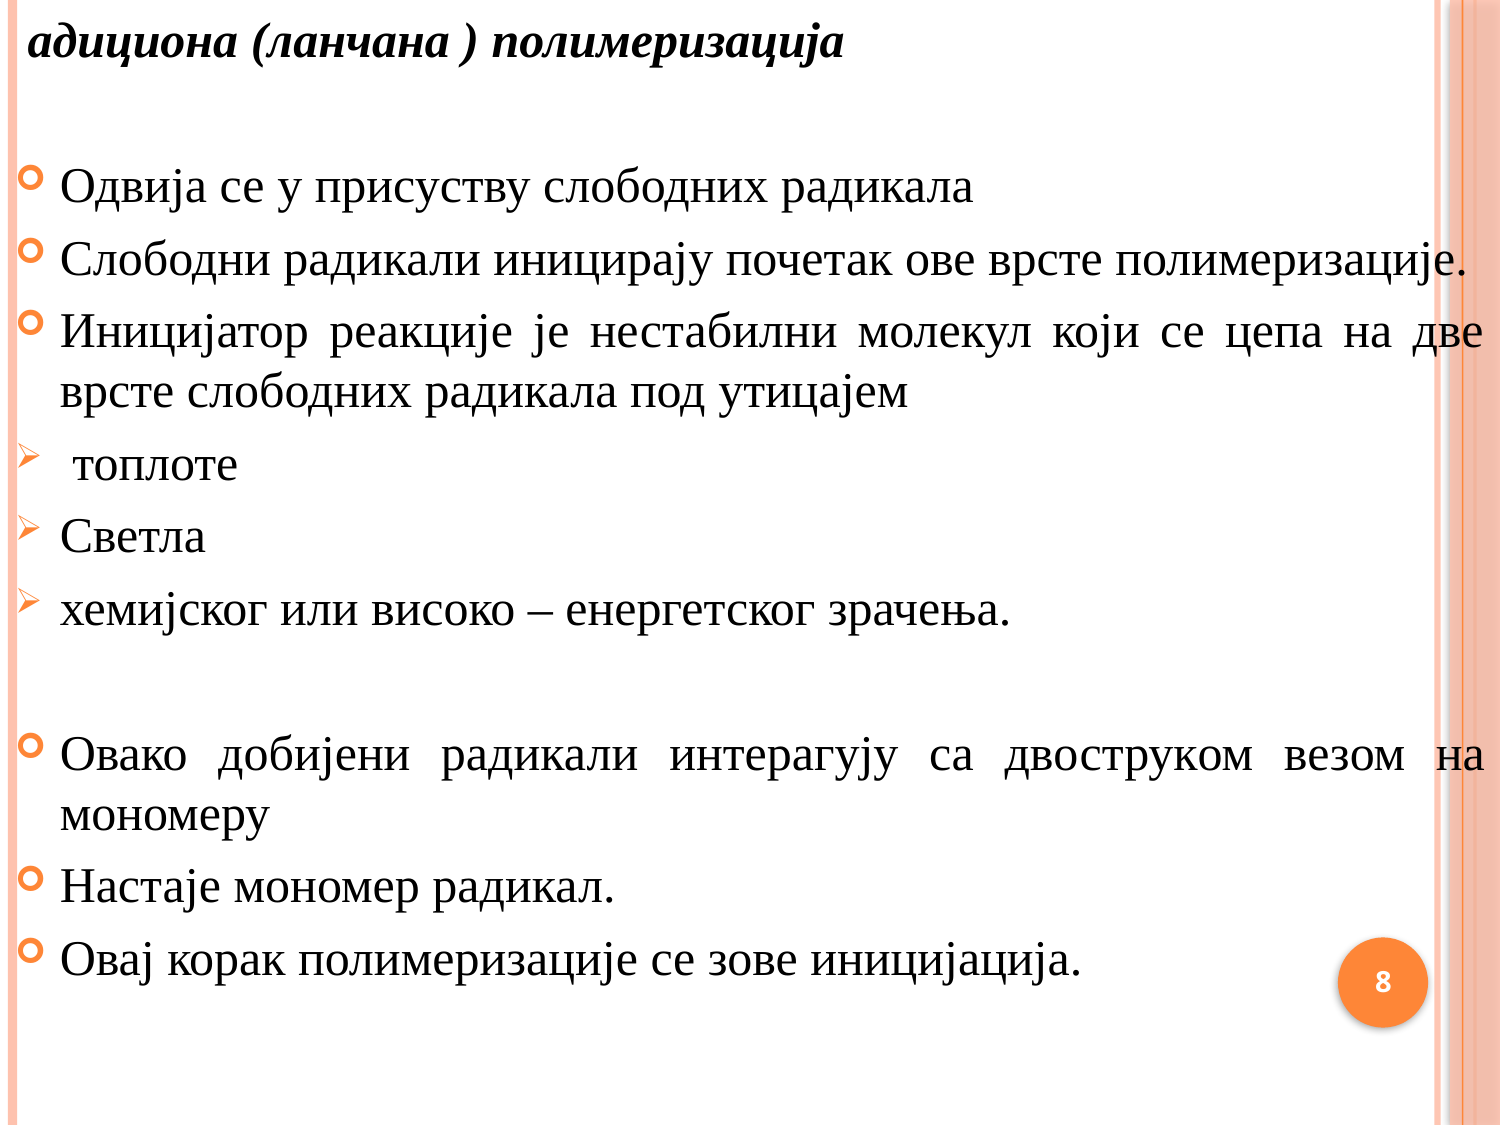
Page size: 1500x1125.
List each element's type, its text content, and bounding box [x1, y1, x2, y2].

list адициона (ланчана ) полимеризација Одвија се у присуству слободних радикала Слободни радикали иницирају почетак ове врсте полимеризације. Иницијатор реакције је нестабилни молекул који се цепа на две врсте слободних радикала под утицајем топлоте Светла хемијског или високо – енергетског зрачења. Овако добијени радикали интерагују са двоструком везом на мономеру Настаје мономер радикал. Овај корак полимеризације се зове иницијација. [0, 0, 1500, 1125]
